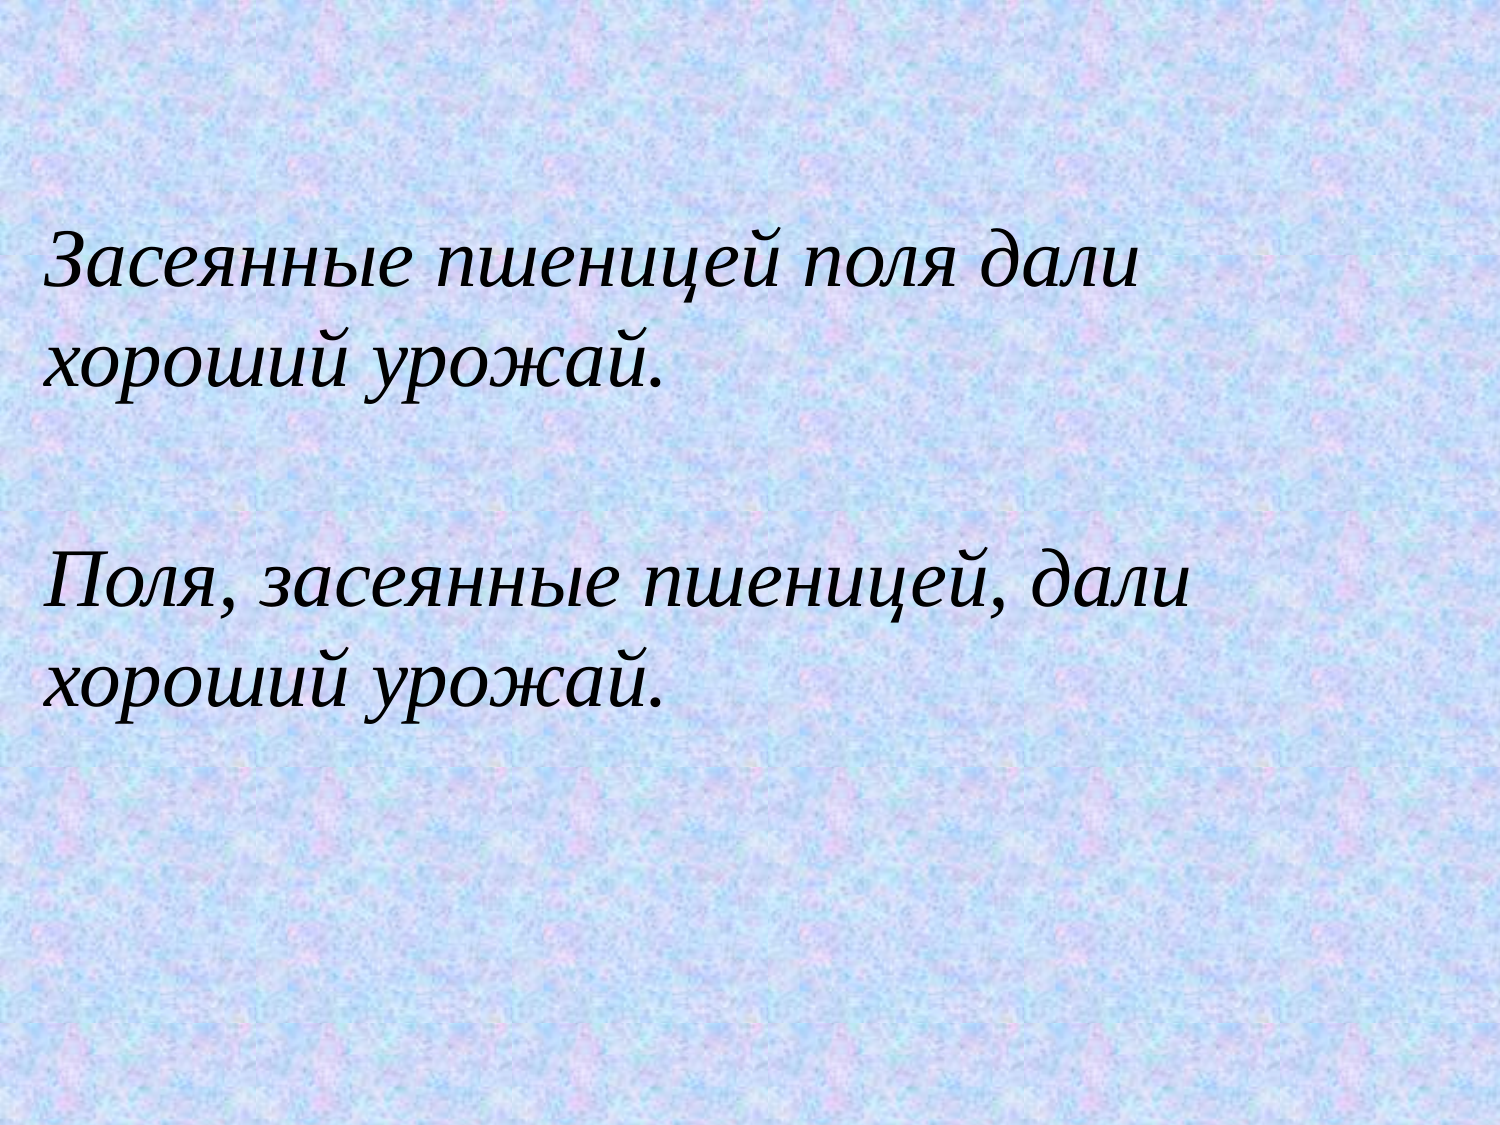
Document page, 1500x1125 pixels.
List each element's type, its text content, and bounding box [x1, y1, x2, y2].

text_box Засеянные пшеницей поля дали хороший урожай. Поля, засеянные пшеницей, дали хороший урожай. [29, 196, 1258, 776]
picture [0, 0, 1500, 1125]
